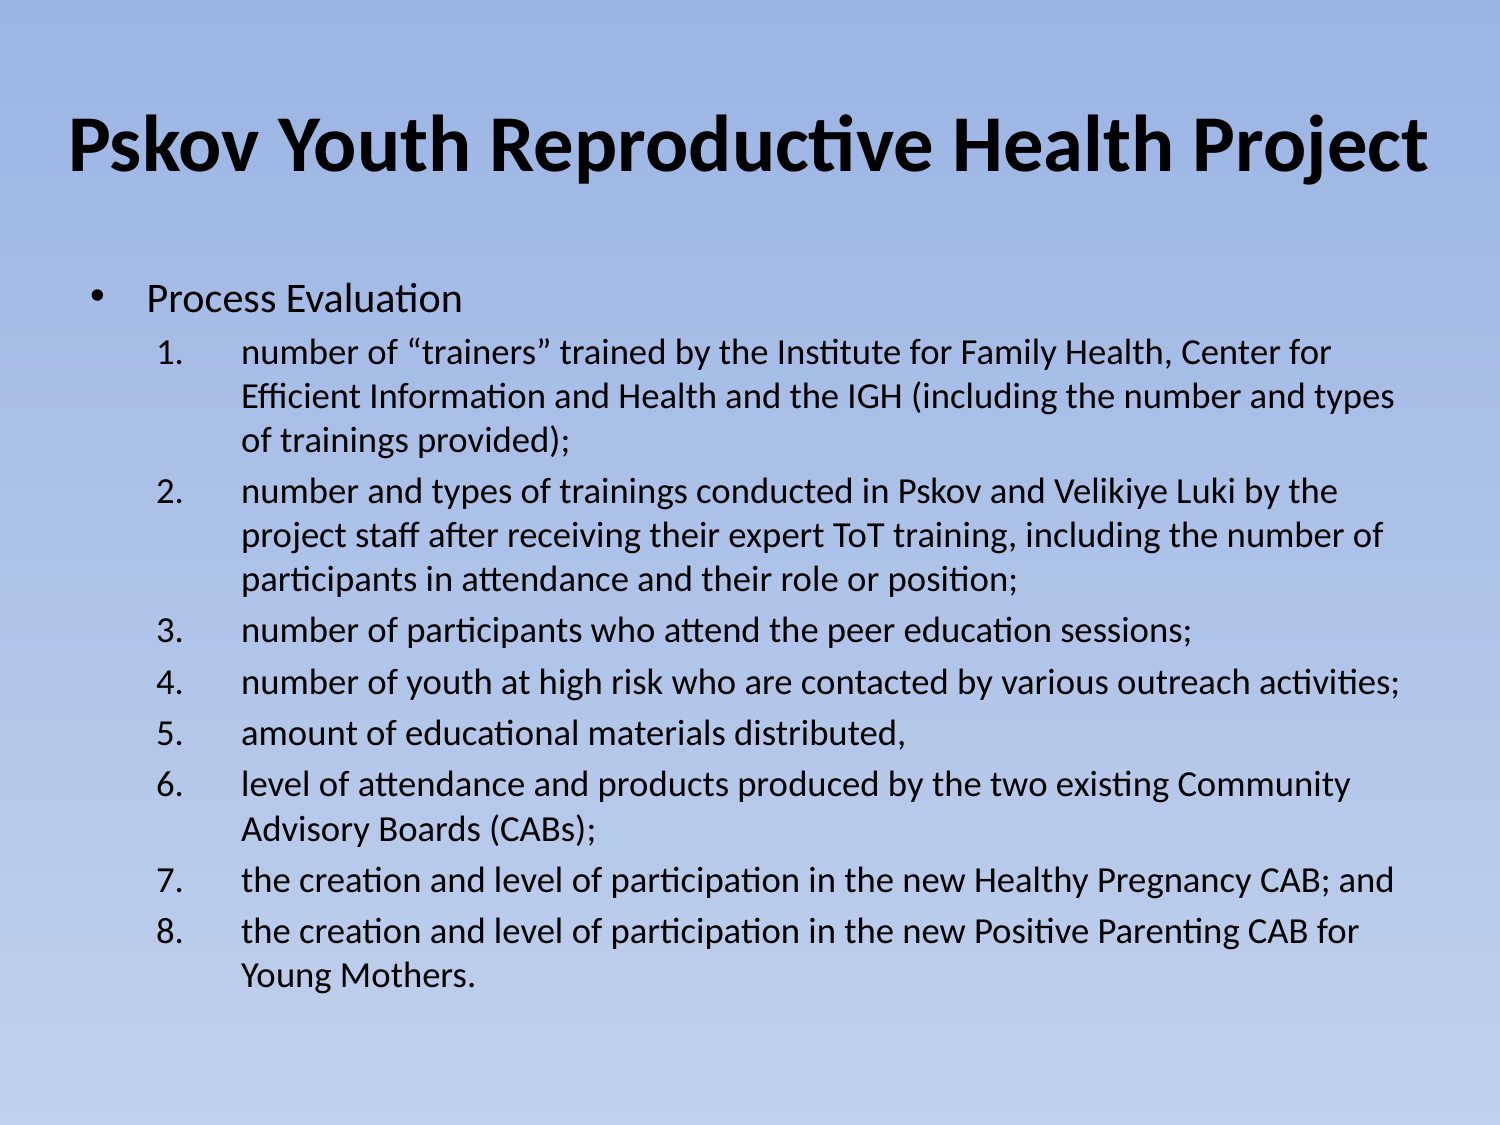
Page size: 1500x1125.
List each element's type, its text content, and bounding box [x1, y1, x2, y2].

list Process Evaluation number of “trainers” trained by the Institute for Family Health, Center for Efficient Information and Health and the IGH (including the number and types of trainings provided); number and types of trainings conducted in Pskov and Velikiye Luki by the project staff after receiving their expert ToT training, including the number of participants in attendance and their role or position; number of participants who attend the peer education sessions; number of youth at high risk who are contacted by various outreach activities; amount of educational materials distributed, level of attendance and products produced by the two existing Community Advisory Boards (CABs); the creation and level of participation in the new Healthy Pregnancy CAB; and the creation and level of participation in the new Positive Parenting CAB for Young Mothers. [75, 262, 1425, 1005]
title Pskov Youth Reproductive Health Project [0, 45, 1500, 233]
